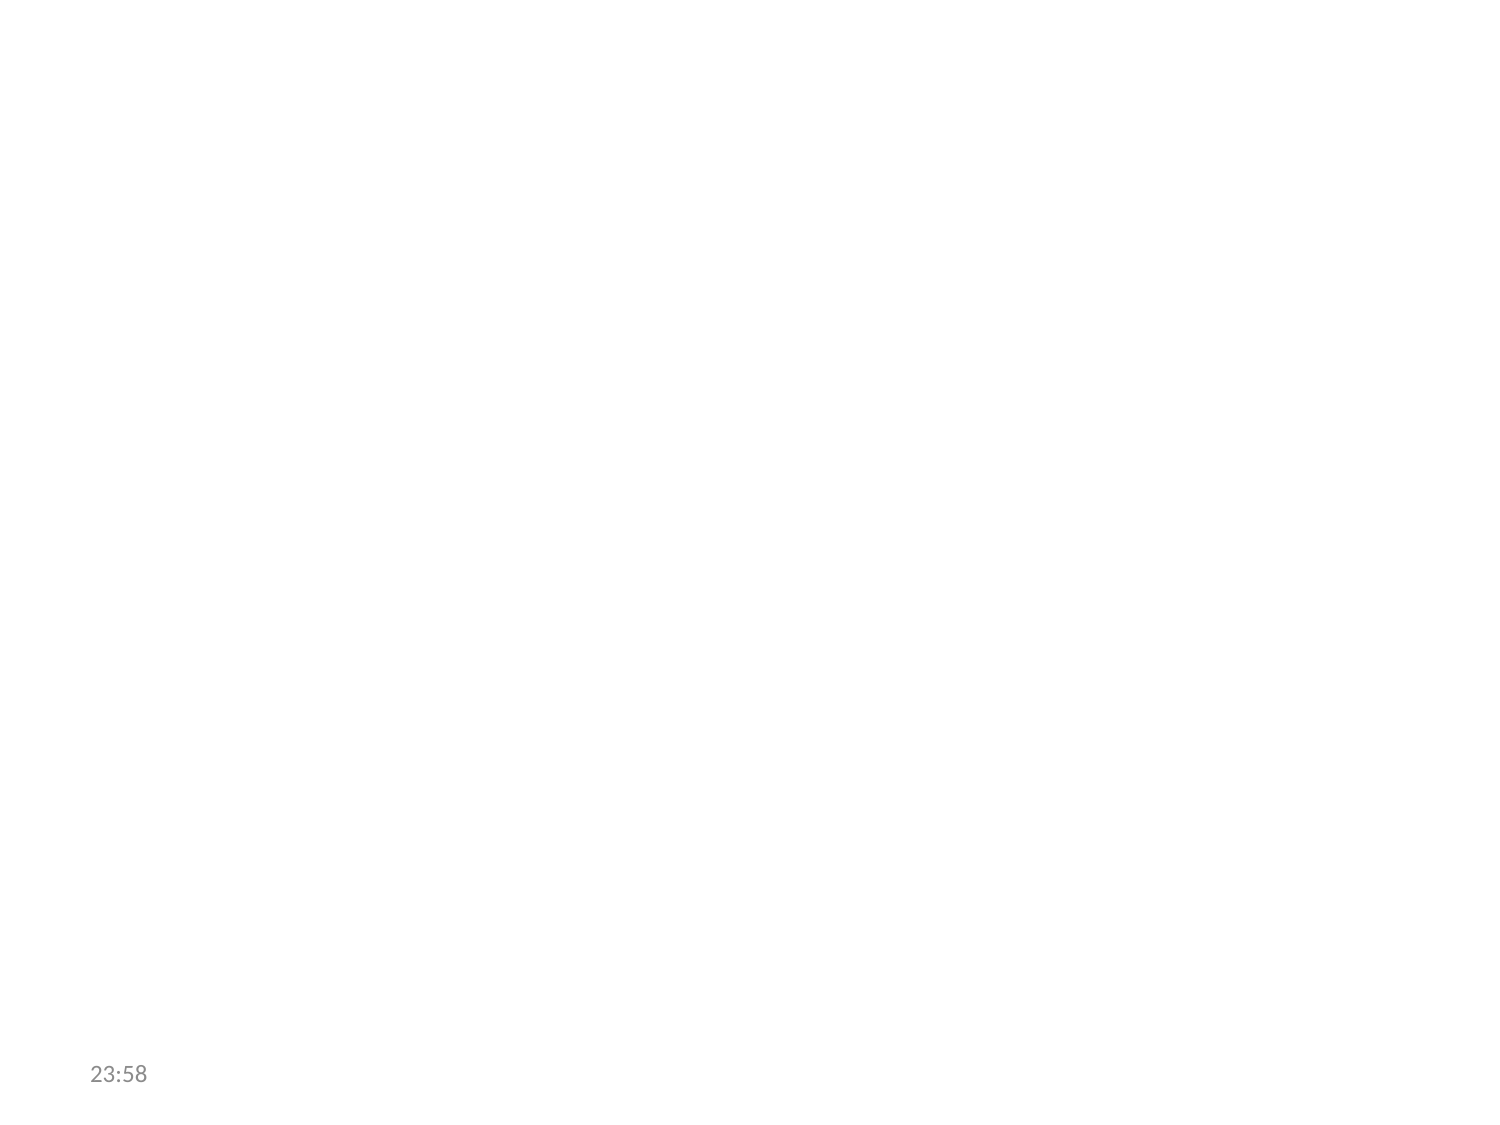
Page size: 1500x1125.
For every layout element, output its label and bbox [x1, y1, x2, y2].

slide_number [75, 1042, 425, 1103]
